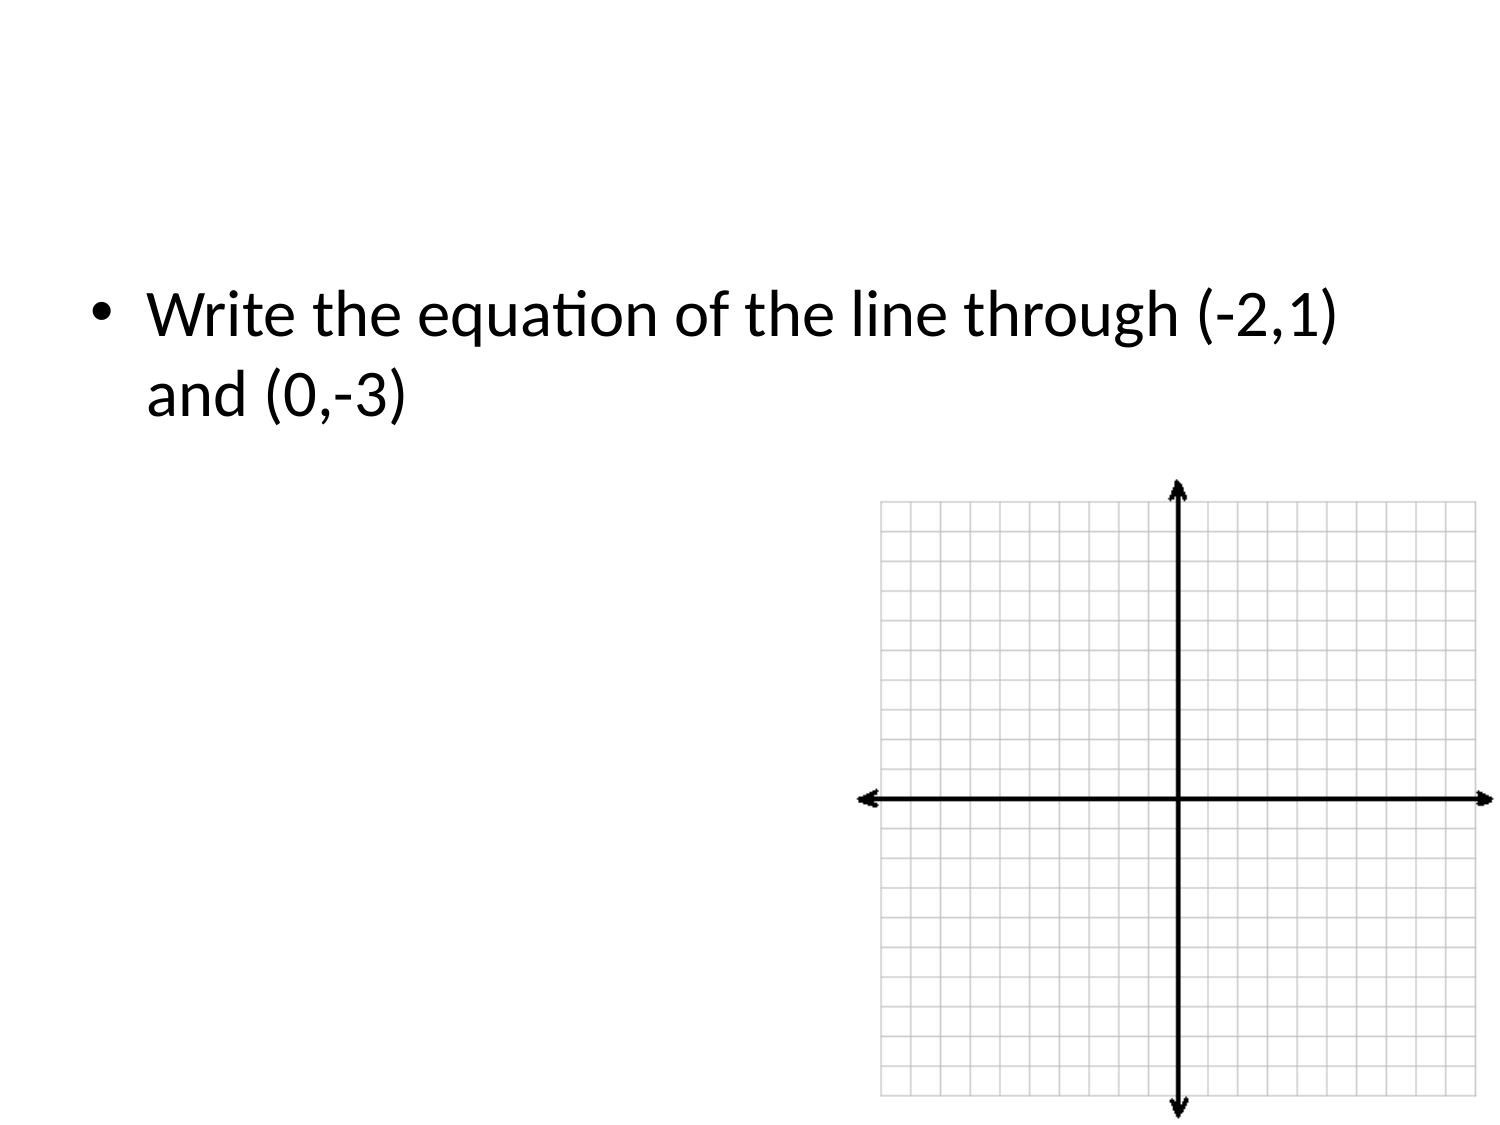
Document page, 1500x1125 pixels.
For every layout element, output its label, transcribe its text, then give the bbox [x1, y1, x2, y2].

list Write the equation of the line through (-2,1) and (0,-3) [75, 262, 1425, 1005]
picture [854, 477, 1500, 1125]
